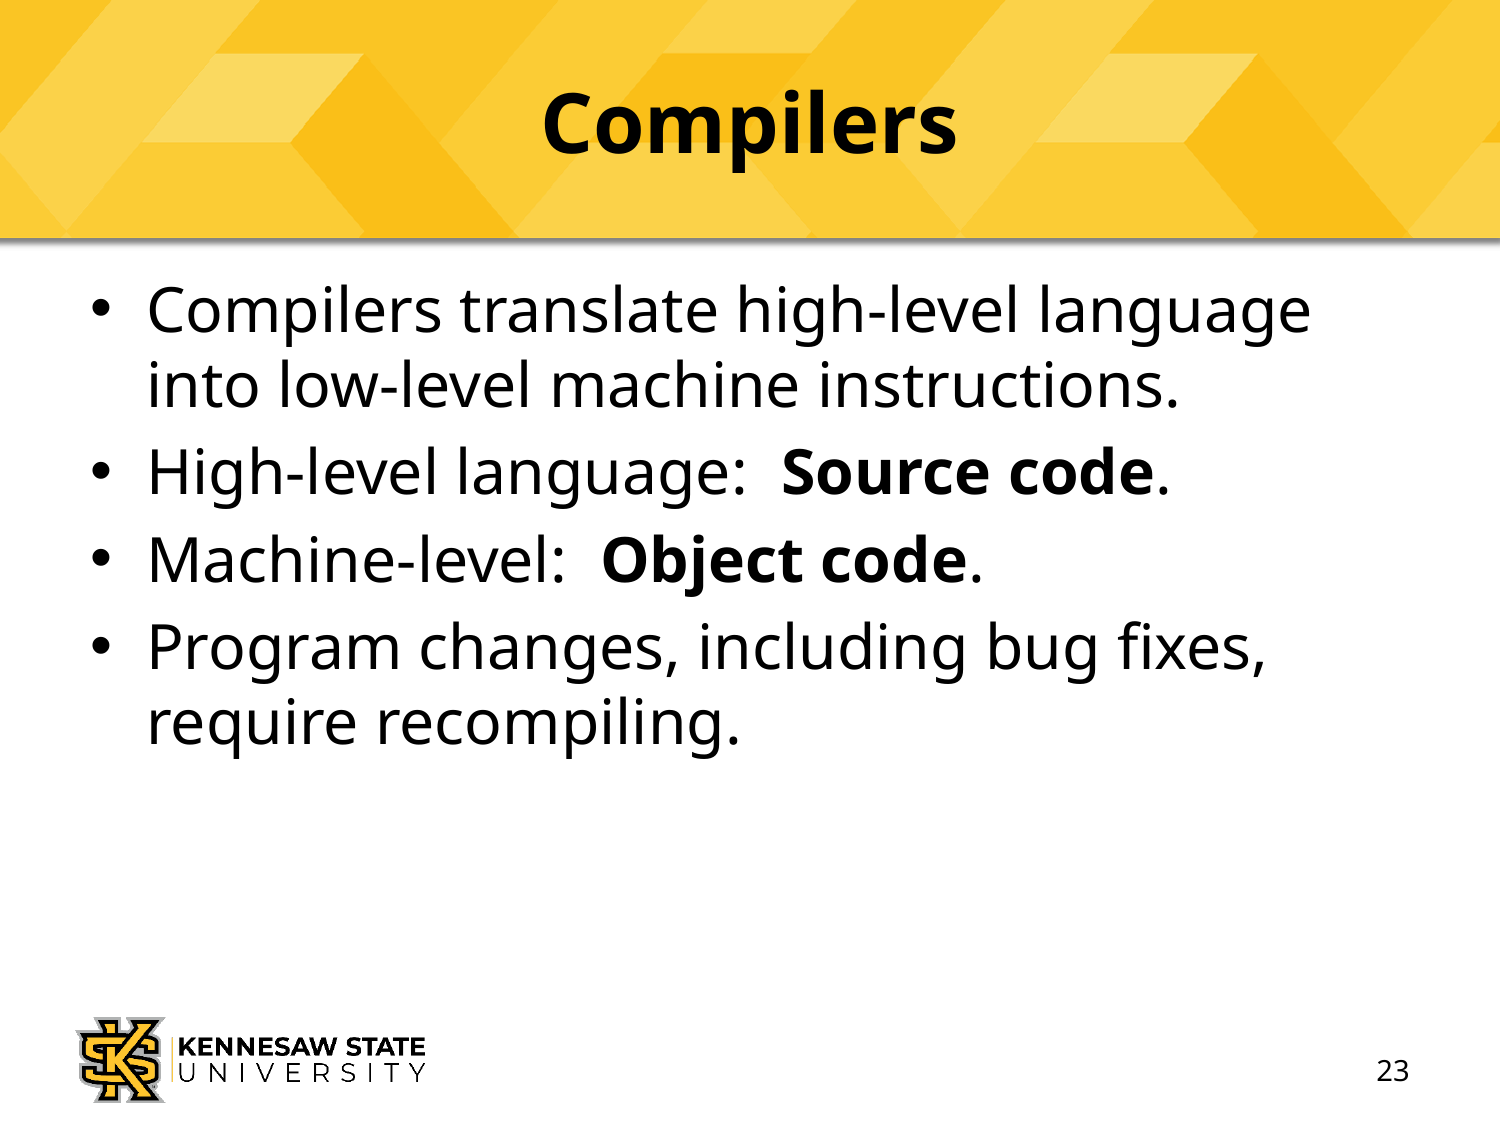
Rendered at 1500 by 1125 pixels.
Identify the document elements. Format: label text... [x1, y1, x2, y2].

list Compilers translate high-level language into low-level machine instructions. High-level language: Source code. Machine-level: Object code. Program changes, including bug fixes, require recompiling. [75, 262, 1425, 1005]
slide_number 23 [1074, 1042, 1425, 1103]
title Compilers [75, 62, 1425, 233]
picture [0, 0, 1500, 251]
picture [75, 1017, 425, 1103]
